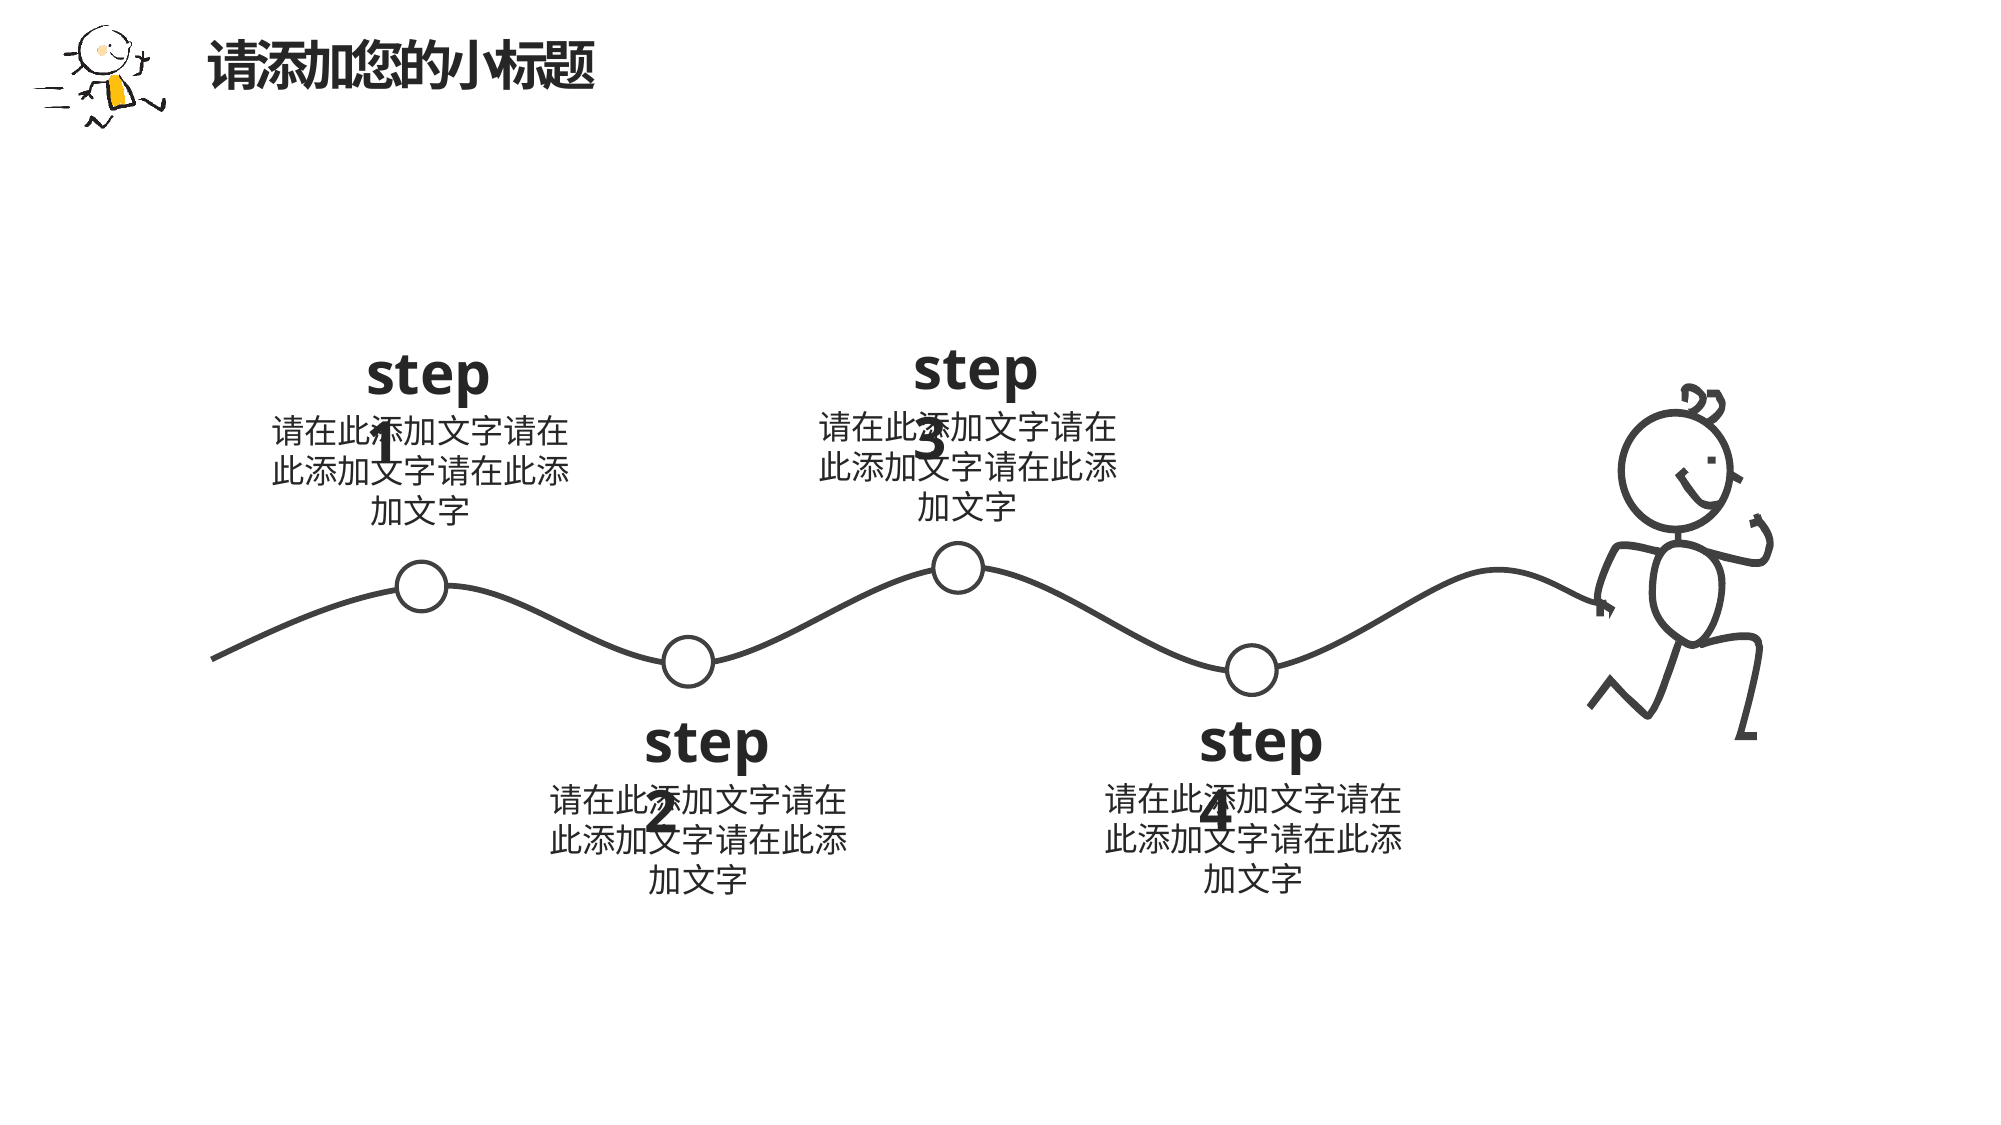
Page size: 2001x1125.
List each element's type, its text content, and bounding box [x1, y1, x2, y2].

text_box [210, 584, 672, 664]
text_box 请在此添加文字请在此添加文字请在此添加文字 [240, 403, 601, 538]
text_box step4 [1184, 696, 1362, 770]
text_box [1226, 644, 1278, 696]
text_box 请添加您的小标题 [191, 23, 612, 104]
text_box 请在此添加文字请在此添加文字请在此添加文字 [787, 398, 1148, 534]
text_box step1 [351, 328, 529, 403]
text_box 请在此添加文字请在此添加文字请在此添加文字 [1073, 770, 1434, 906]
text_box [932, 542, 984, 594]
text_box 请在此添加文字请在此添加文字请在此添加文字 [518, 771, 879, 907]
picture [19, 17, 176, 140]
text_box step3 [898, 323, 1076, 398]
text_box [662, 635, 715, 688]
text_box [703, 567, 1586, 672]
text_box [395, 560, 448, 613]
text_box step2 [629, 697, 807, 771]
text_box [1586, 383, 1774, 741]
